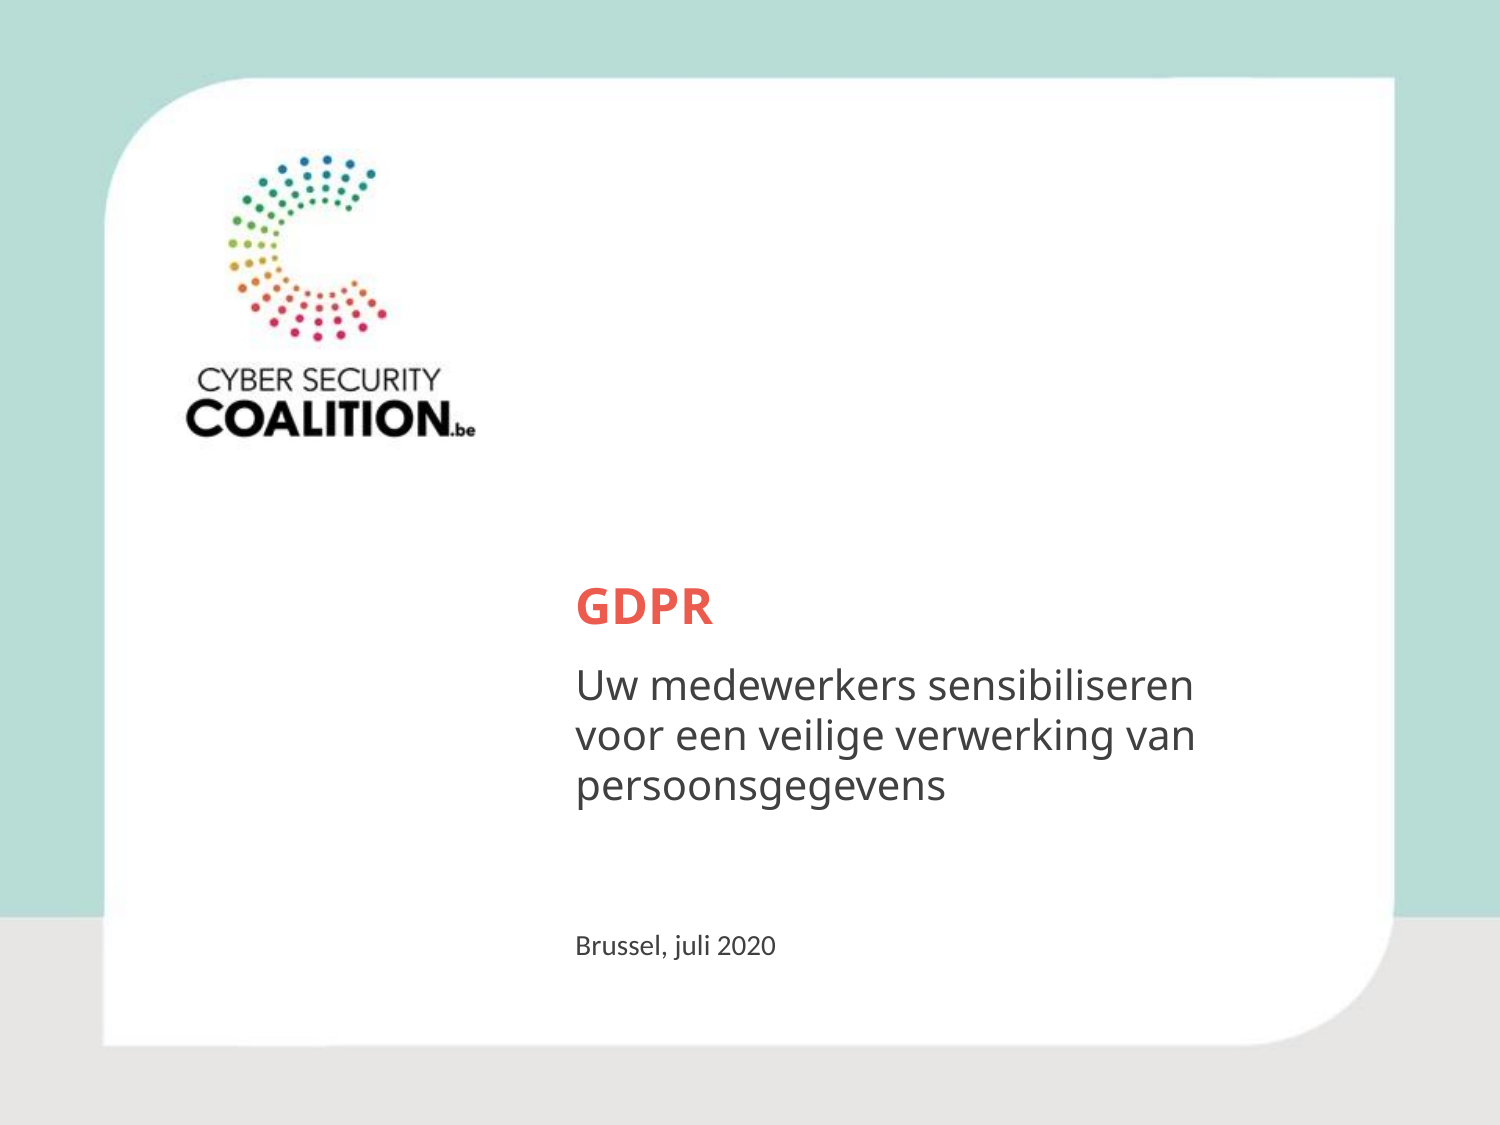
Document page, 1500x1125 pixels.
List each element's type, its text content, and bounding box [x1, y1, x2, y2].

list GDPR Uw medewerkers sensibiliseren voor een veilige verwerking van persoonsgegevens [560, 566, 1295, 890]
picture [0, 0, 1500, 1125]
list Brussel, juli 2020 [560, 918, 1348, 1066]
